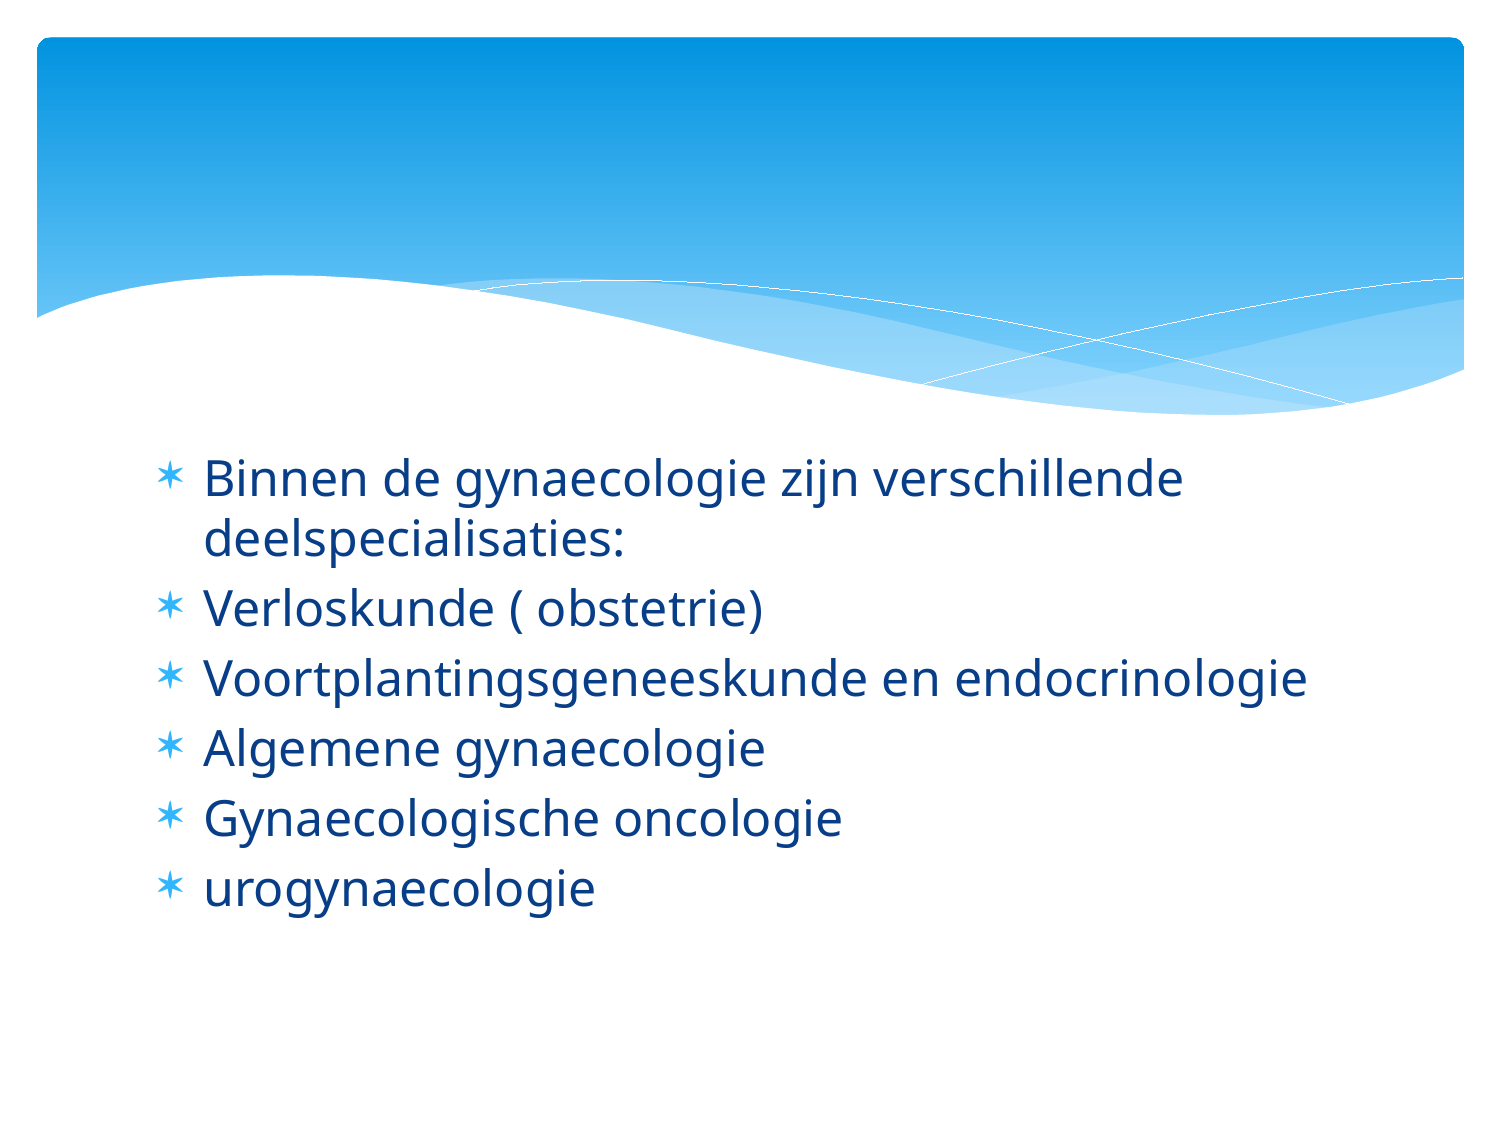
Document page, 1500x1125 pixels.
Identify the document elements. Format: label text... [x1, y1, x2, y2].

list Binnen de gynaecologie zijn verschillende deelspecialisaties: Verloskunde ( obstetrie) Voortplantingsgeneeskunde en endocrinologie Algemene gynaecologie Gynaecologische oncologie urogynaecologie [143, 438, 1359, 1005]
